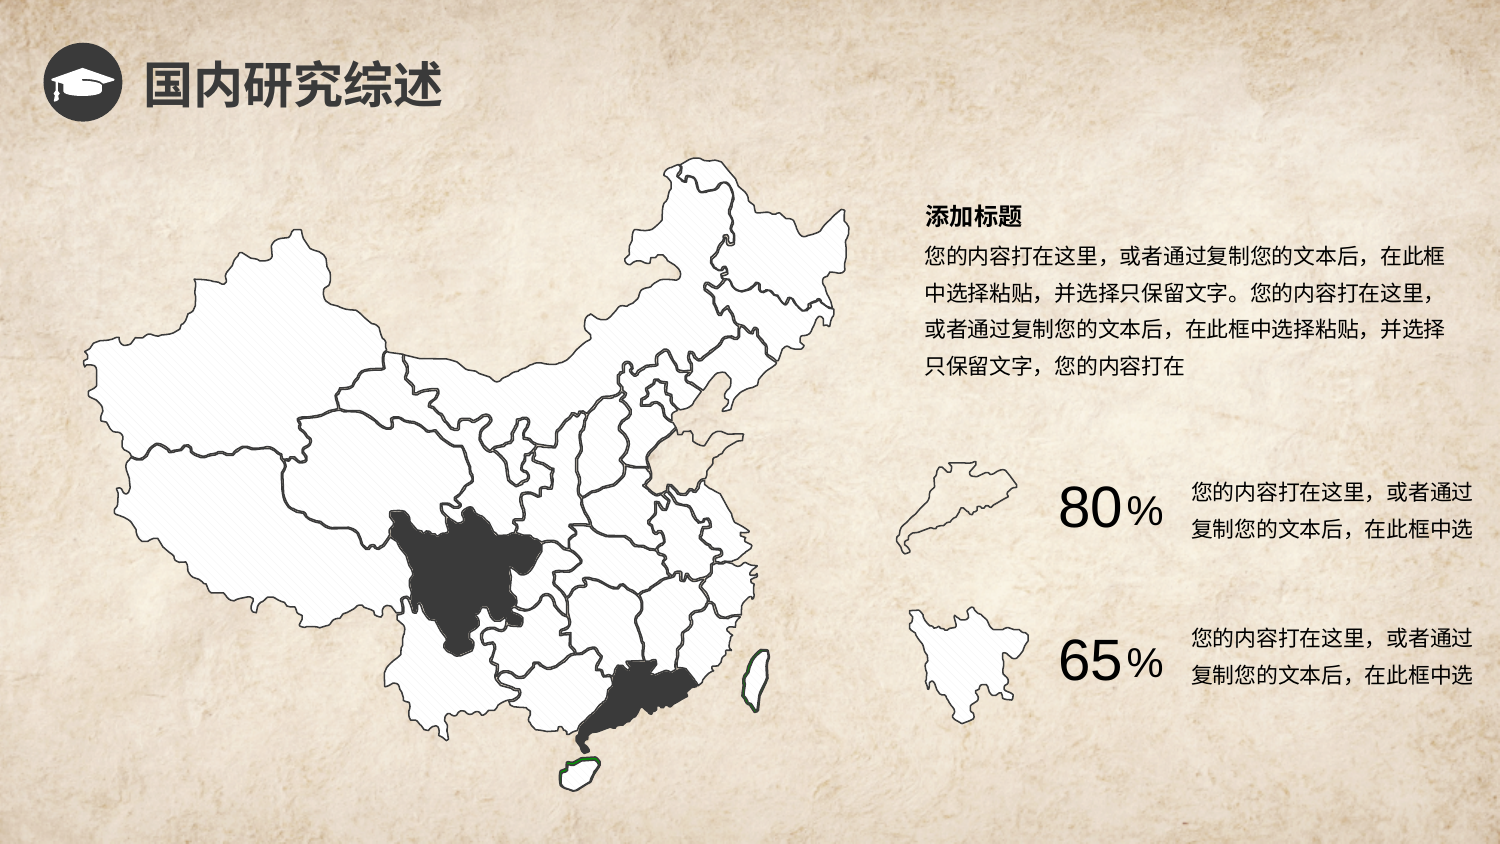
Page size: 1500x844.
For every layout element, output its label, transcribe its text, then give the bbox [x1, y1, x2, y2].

text_box 您的内容打在这里，或者通过复制您的文本后，在此框中选 [1176, 461, 1500, 550]
text_box [896, 461, 1017, 554]
text_box [909, 607, 1029, 724]
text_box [1042, 461, 1180, 548]
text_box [1042, 615, 1180, 702]
text_box 国内研究综述 [128, 46, 578, 121]
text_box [44, 43, 122, 121]
picture [0, 0, 1500, 844]
text_box 您的内容打在这里，或者通过复制您的文本后，在此框中选 [1176, 606, 1500, 696]
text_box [909, 175, 1474, 389]
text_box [83, 158, 849, 792]
